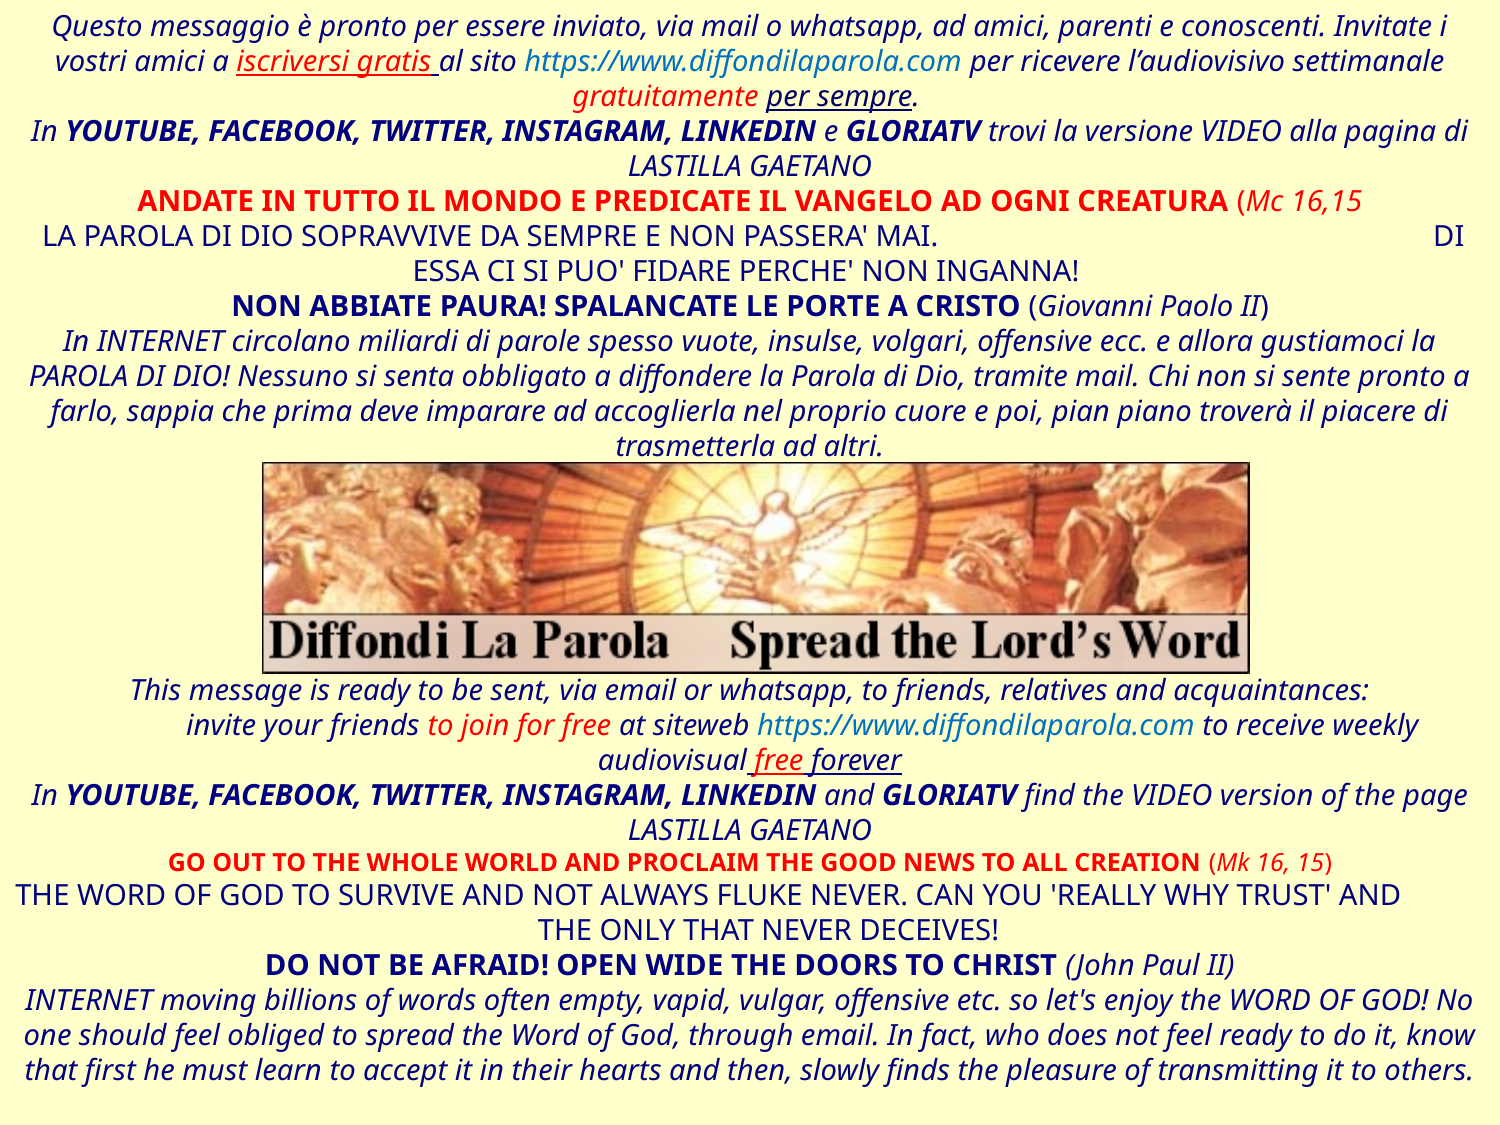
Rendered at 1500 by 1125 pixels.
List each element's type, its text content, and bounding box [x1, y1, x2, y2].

picture [262, 462, 1250, 674]
text_box Questo messaggio è pronto per essere inviato, via mail o whatsapp, ad amici, parenti e conoscenti. Invitate i vostri amici a iscriversi gratis al sito https://www.diffondilaparola.com per ricevere l’audiovisivo settimanale gratuitamente per sempre. In YOUTUBE, FACEBOOK, TWITTER, INSTAGRAM, LINKEDIN e GLORIATV trovi la versione VIDEO alla pagina di LASTILLA GAETANO ANDATE IN TUTTO IL MONDO E PREDICATE IL VANGELO AD OGNI CREATURA (Mc 16,15 LA PAROLA DI DIO SOPRAVVIVE DA SEMPRE E NON PASSERA' MAI. DI ESSA CI SI PUO' FIDARE PERCHE' NON INGANNA! NON ABBIATE PAURA! SPALANCATE LE PORTE A CRISTO (Giovanni Paolo II) In INTERNET circolano miliardi di parole spesso vuote, insulse, volgari, offensive ecc. e allora gustiamoci la PAROLA DI DIO! Nessuno si senta obbligato a diffondere la Parola di Dio, tramite mail. Chi non si sente pronto a farlo, sappia che prima deve imparare ad accoglierla nel proprio cuore e poi, pian piano troverà il piacere di trasmetterla ad altri. This message is ready to be sent, via email or whatsapp, to friends, relatives and acquaintances: invite your friends to join for free at siteweb https://www.diffondilaparola.com to receive weekly audiovisual free forever In YOUTUBE, FACEBOOK, TWITTER, INSTAGRAM, LINKEDIN and GLORIATV find the VIDEO version of the page LASTILLA GAETANO GO OUT TO THE WHOLE WORLD AND PROCLAIM THE GOOD NEWS TO ALL CREATION (Mk 16, 15) THE WORD OF GOD TO SURVIVE AND NOT ALWAYS FLUKE NEVER. CAN YOU 'REALLY WHY TRUST' AND THE ONLY THAT NEVER DECEIVES! DO NOT BE AFRAID! OPEN WIDE THE DOORS TO CHRIST (John Paul II) INTERNET moving billions of words often empty, vapid, vulgar, offensive etc. so let's enjoy the WORD OF GOD! No one should feel obliged to spread the Word of God, through email. In fact, who does not feel ready to do it, know that first he must learn to accept it in their hearts and then, slowly finds the pleasure of transmitting it to others. [0, 0, 1500, 1094]
